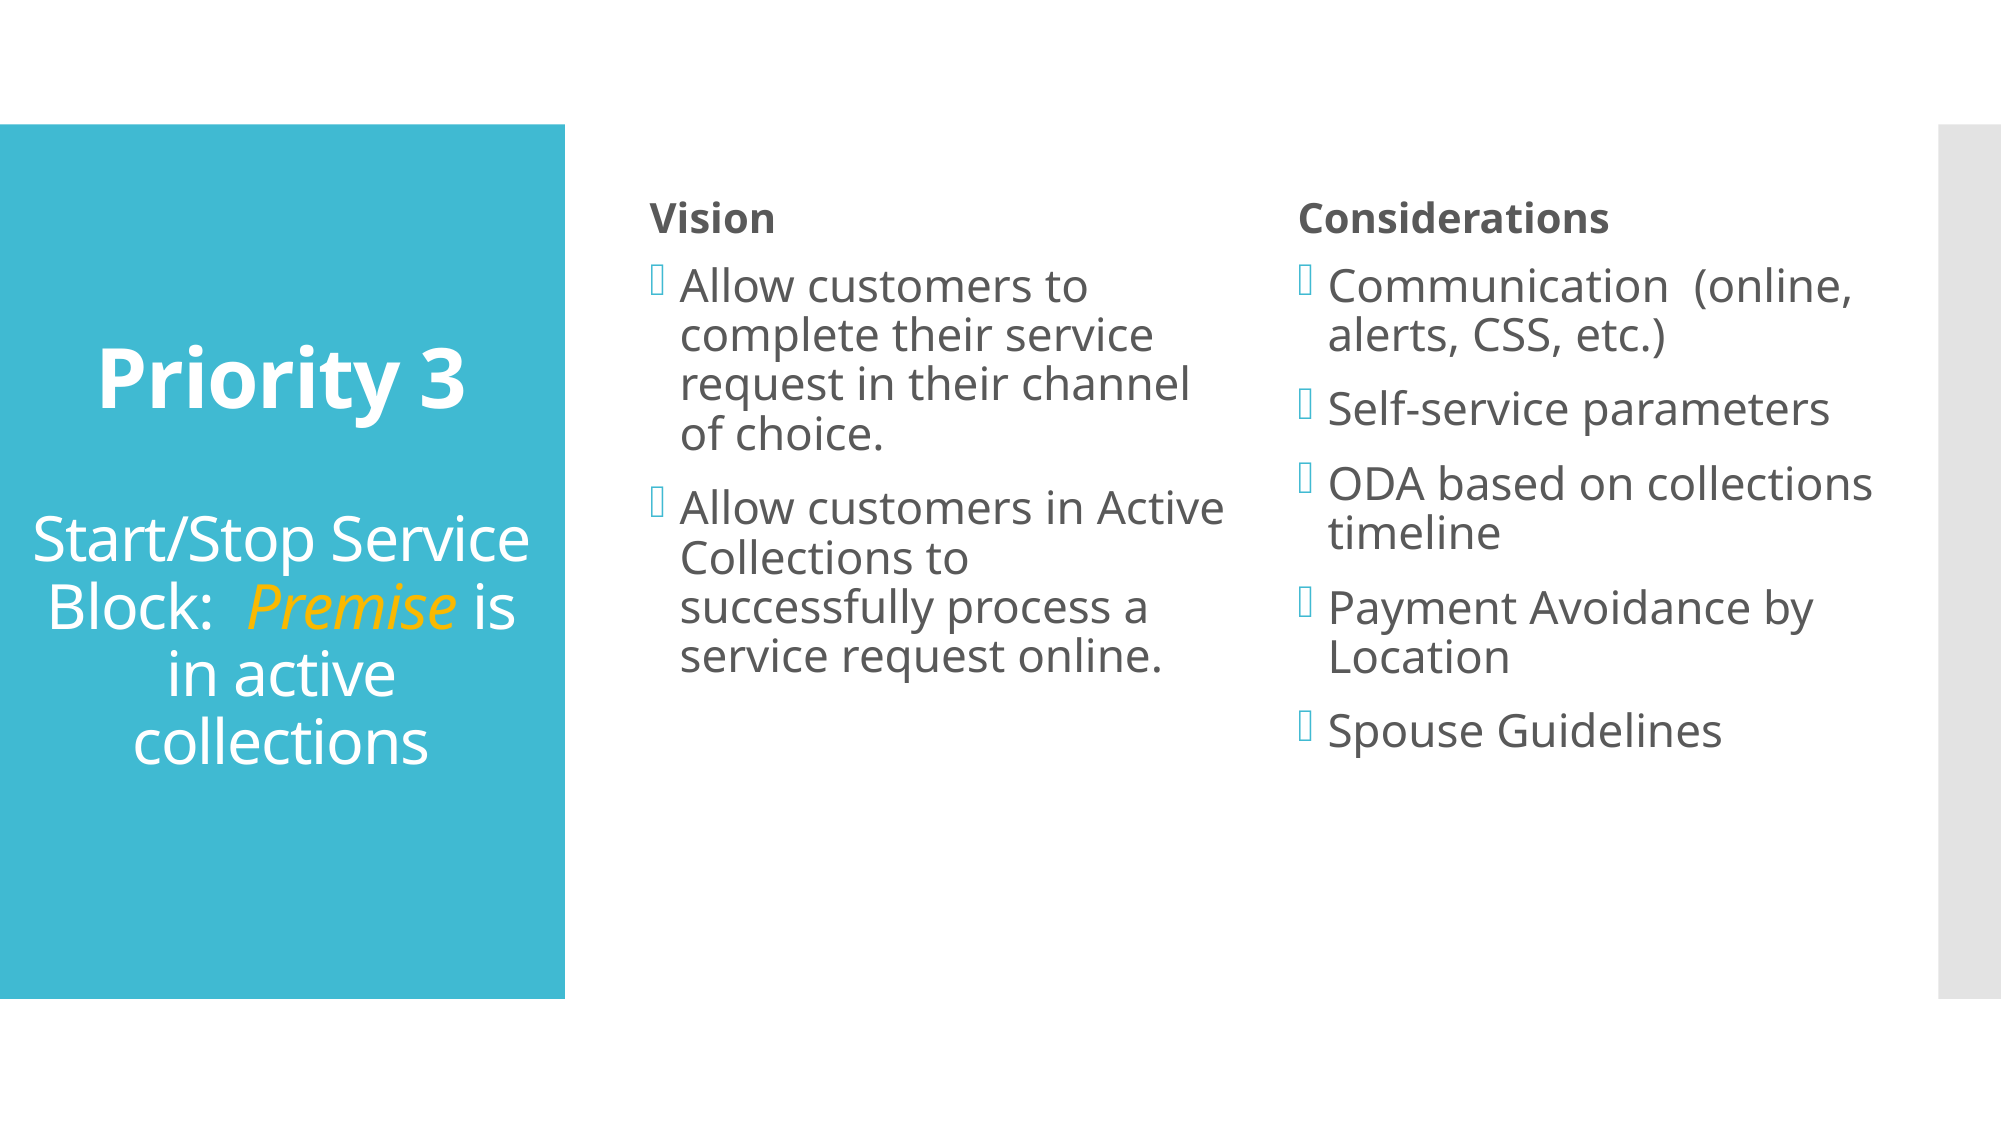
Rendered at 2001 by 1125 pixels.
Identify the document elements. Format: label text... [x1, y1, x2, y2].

list Communication (online, alerts, CSS, etc.) Self-service parameters ODA based on collections timeline Payment Avoidance by Location Spouse Guidelines [1282, 254, 1918, 1002]
list Allow customers to complete their service request in their channel of choice. Allow customers in Active Collections to successfully process a service request online. [634, 254, 1251, 1002]
list Considerations [1282, 117, 1853, 251]
text_box Priority 3 Start/Stop Service Block: Premise is in active collections [6, 272, 558, 985]
list Vision [634, 118, 1205, 251]
